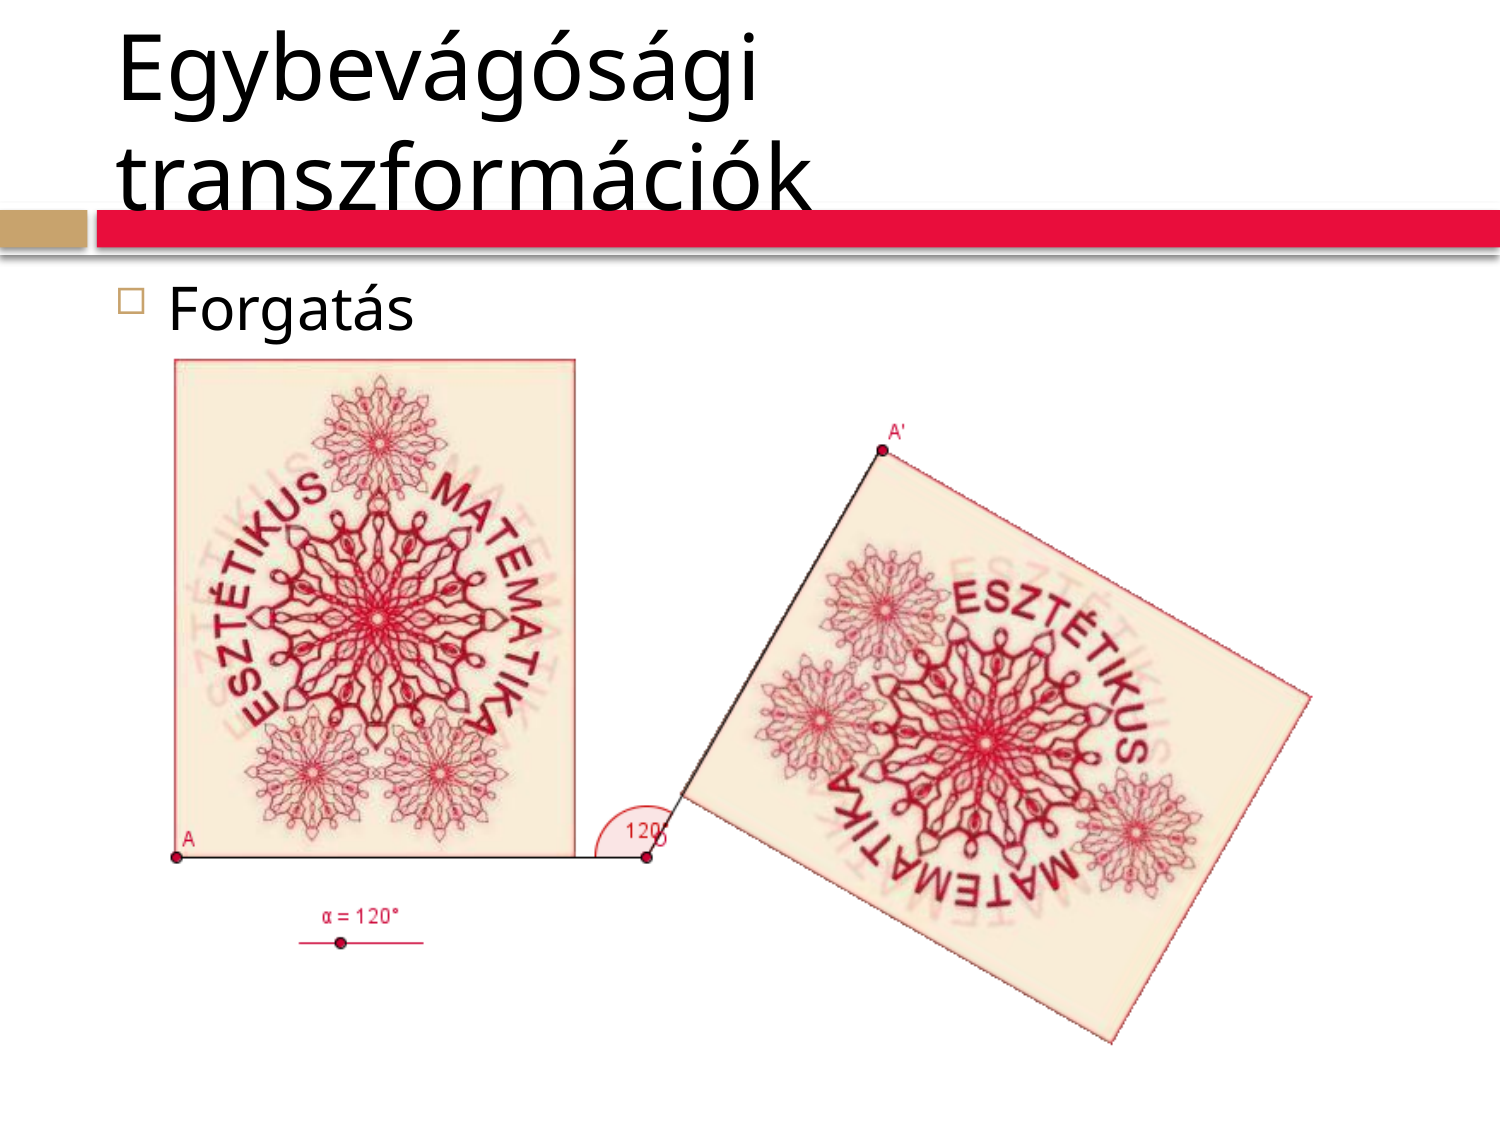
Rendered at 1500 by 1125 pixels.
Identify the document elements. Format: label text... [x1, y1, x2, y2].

picture [159, 349, 1318, 1059]
title Egybevágósági transzformációk [100, 37, 1438, 200]
list Forgatás [100, 262, 1438, 1000]
